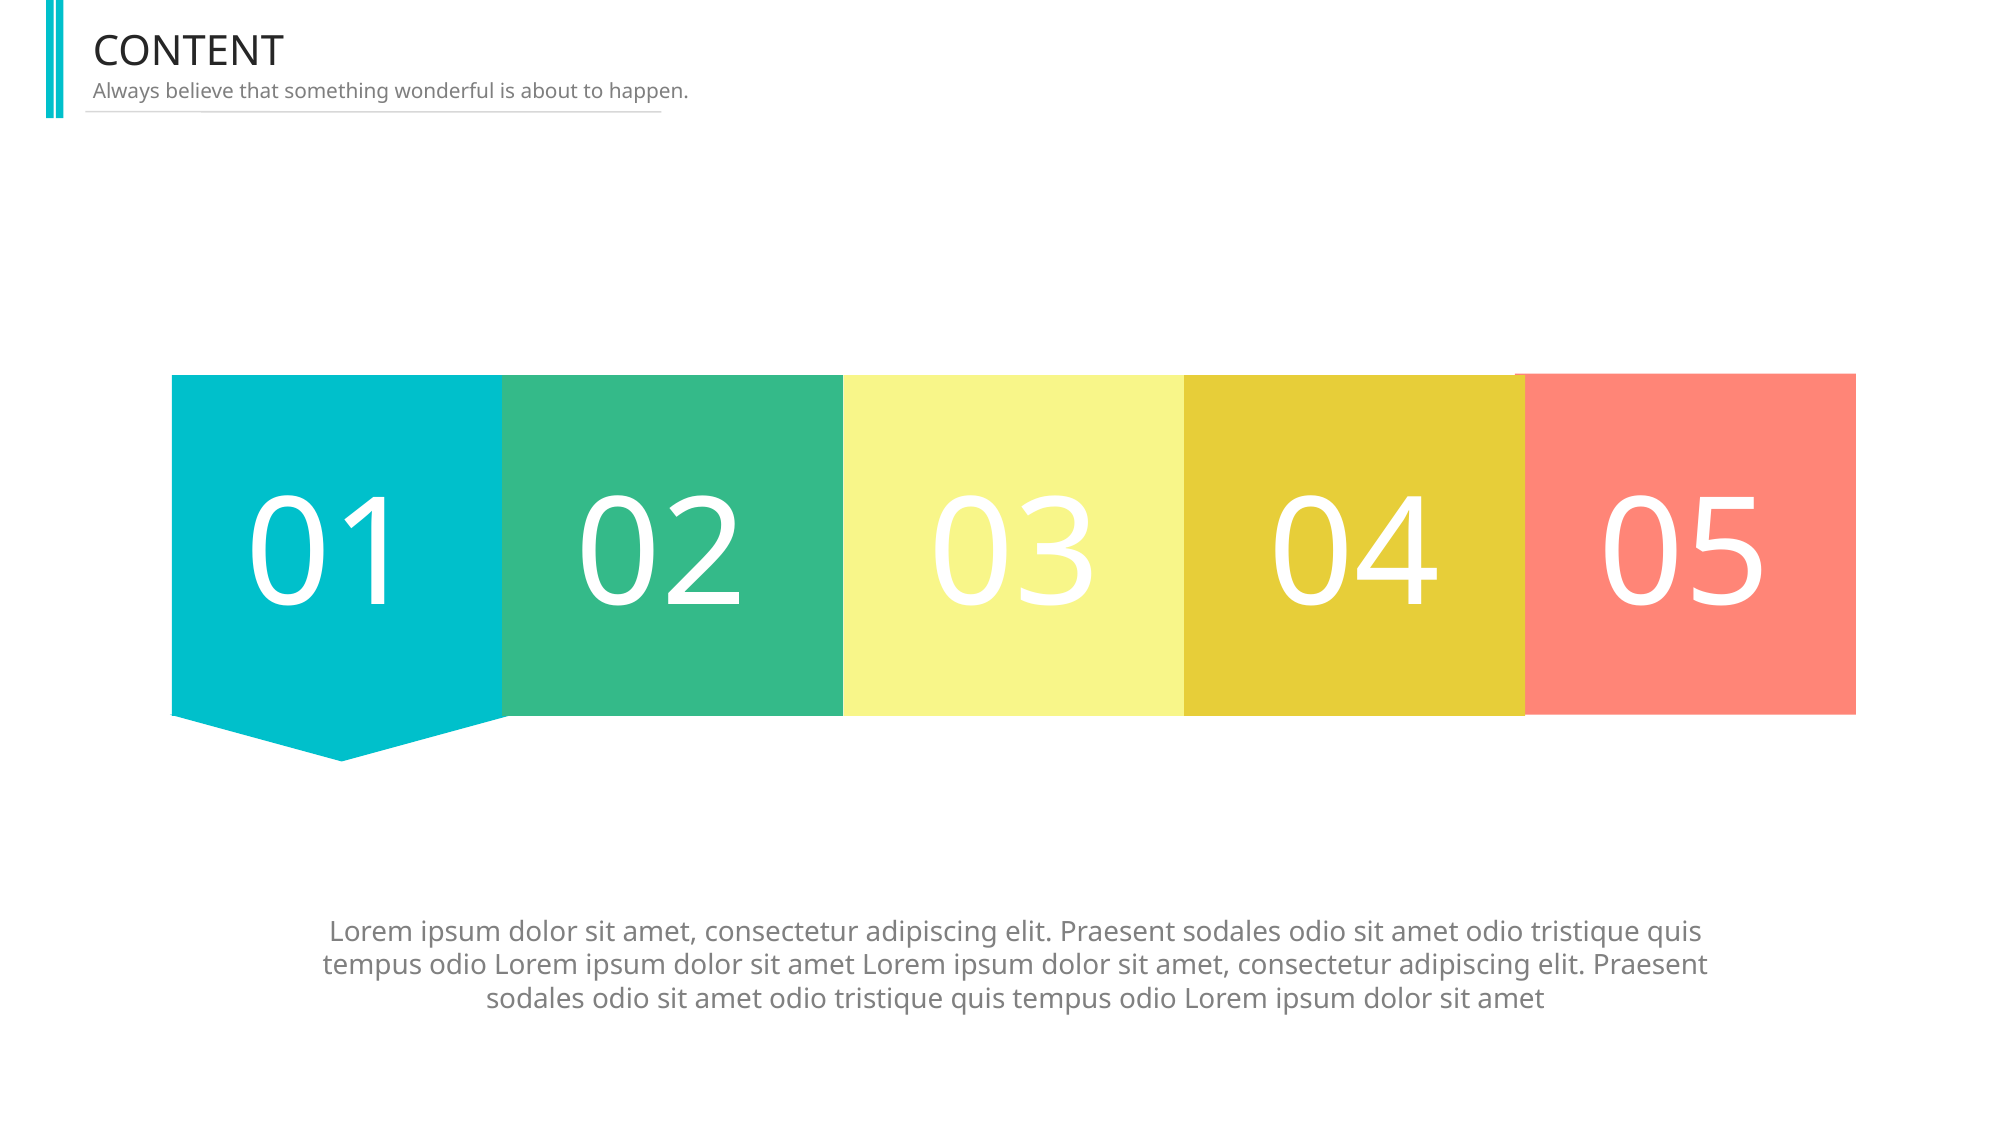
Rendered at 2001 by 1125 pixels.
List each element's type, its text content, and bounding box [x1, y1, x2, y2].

text_box 05 [1684, 544, 1793, 662]
text_box 02 [661, 544, 770, 662]
text_box 02 [553, 426, 662, 545]
text_box 03 [906, 426, 1015, 545]
text_box 04 [1246, 426, 1355, 545]
text_box [1183, 374, 1526, 717]
text_box Always believe that something wonderful is about to happen. [78, 70, 713, 111]
text_box [843, 374, 1183, 717]
text_box Lorem ipsum dolor sit amet, consectetur adipiscing elit. Praesent sodales odio sit amet odio tristique quis tempus odio Lorem ipsum dolor sit amet Lorem ipsum dolor sit amet, consectetur adipiscing elit. Praesent sodales odio sit amet odio tristique quis tempus odio Lorem ipsum dolor sit amet [296, 906, 1735, 1022]
text_box [1514, 372, 1857, 716]
text_box 05 [1576, 426, 1685, 545]
text_box CONTENT [78, 15, 713, 70]
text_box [169, 374, 514, 762]
text_box [514, 374, 843, 717]
text_box 04 [1354, 544, 1463, 662]
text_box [46, 0, 64, 119]
text_box 03 [1014, 544, 1122, 662]
